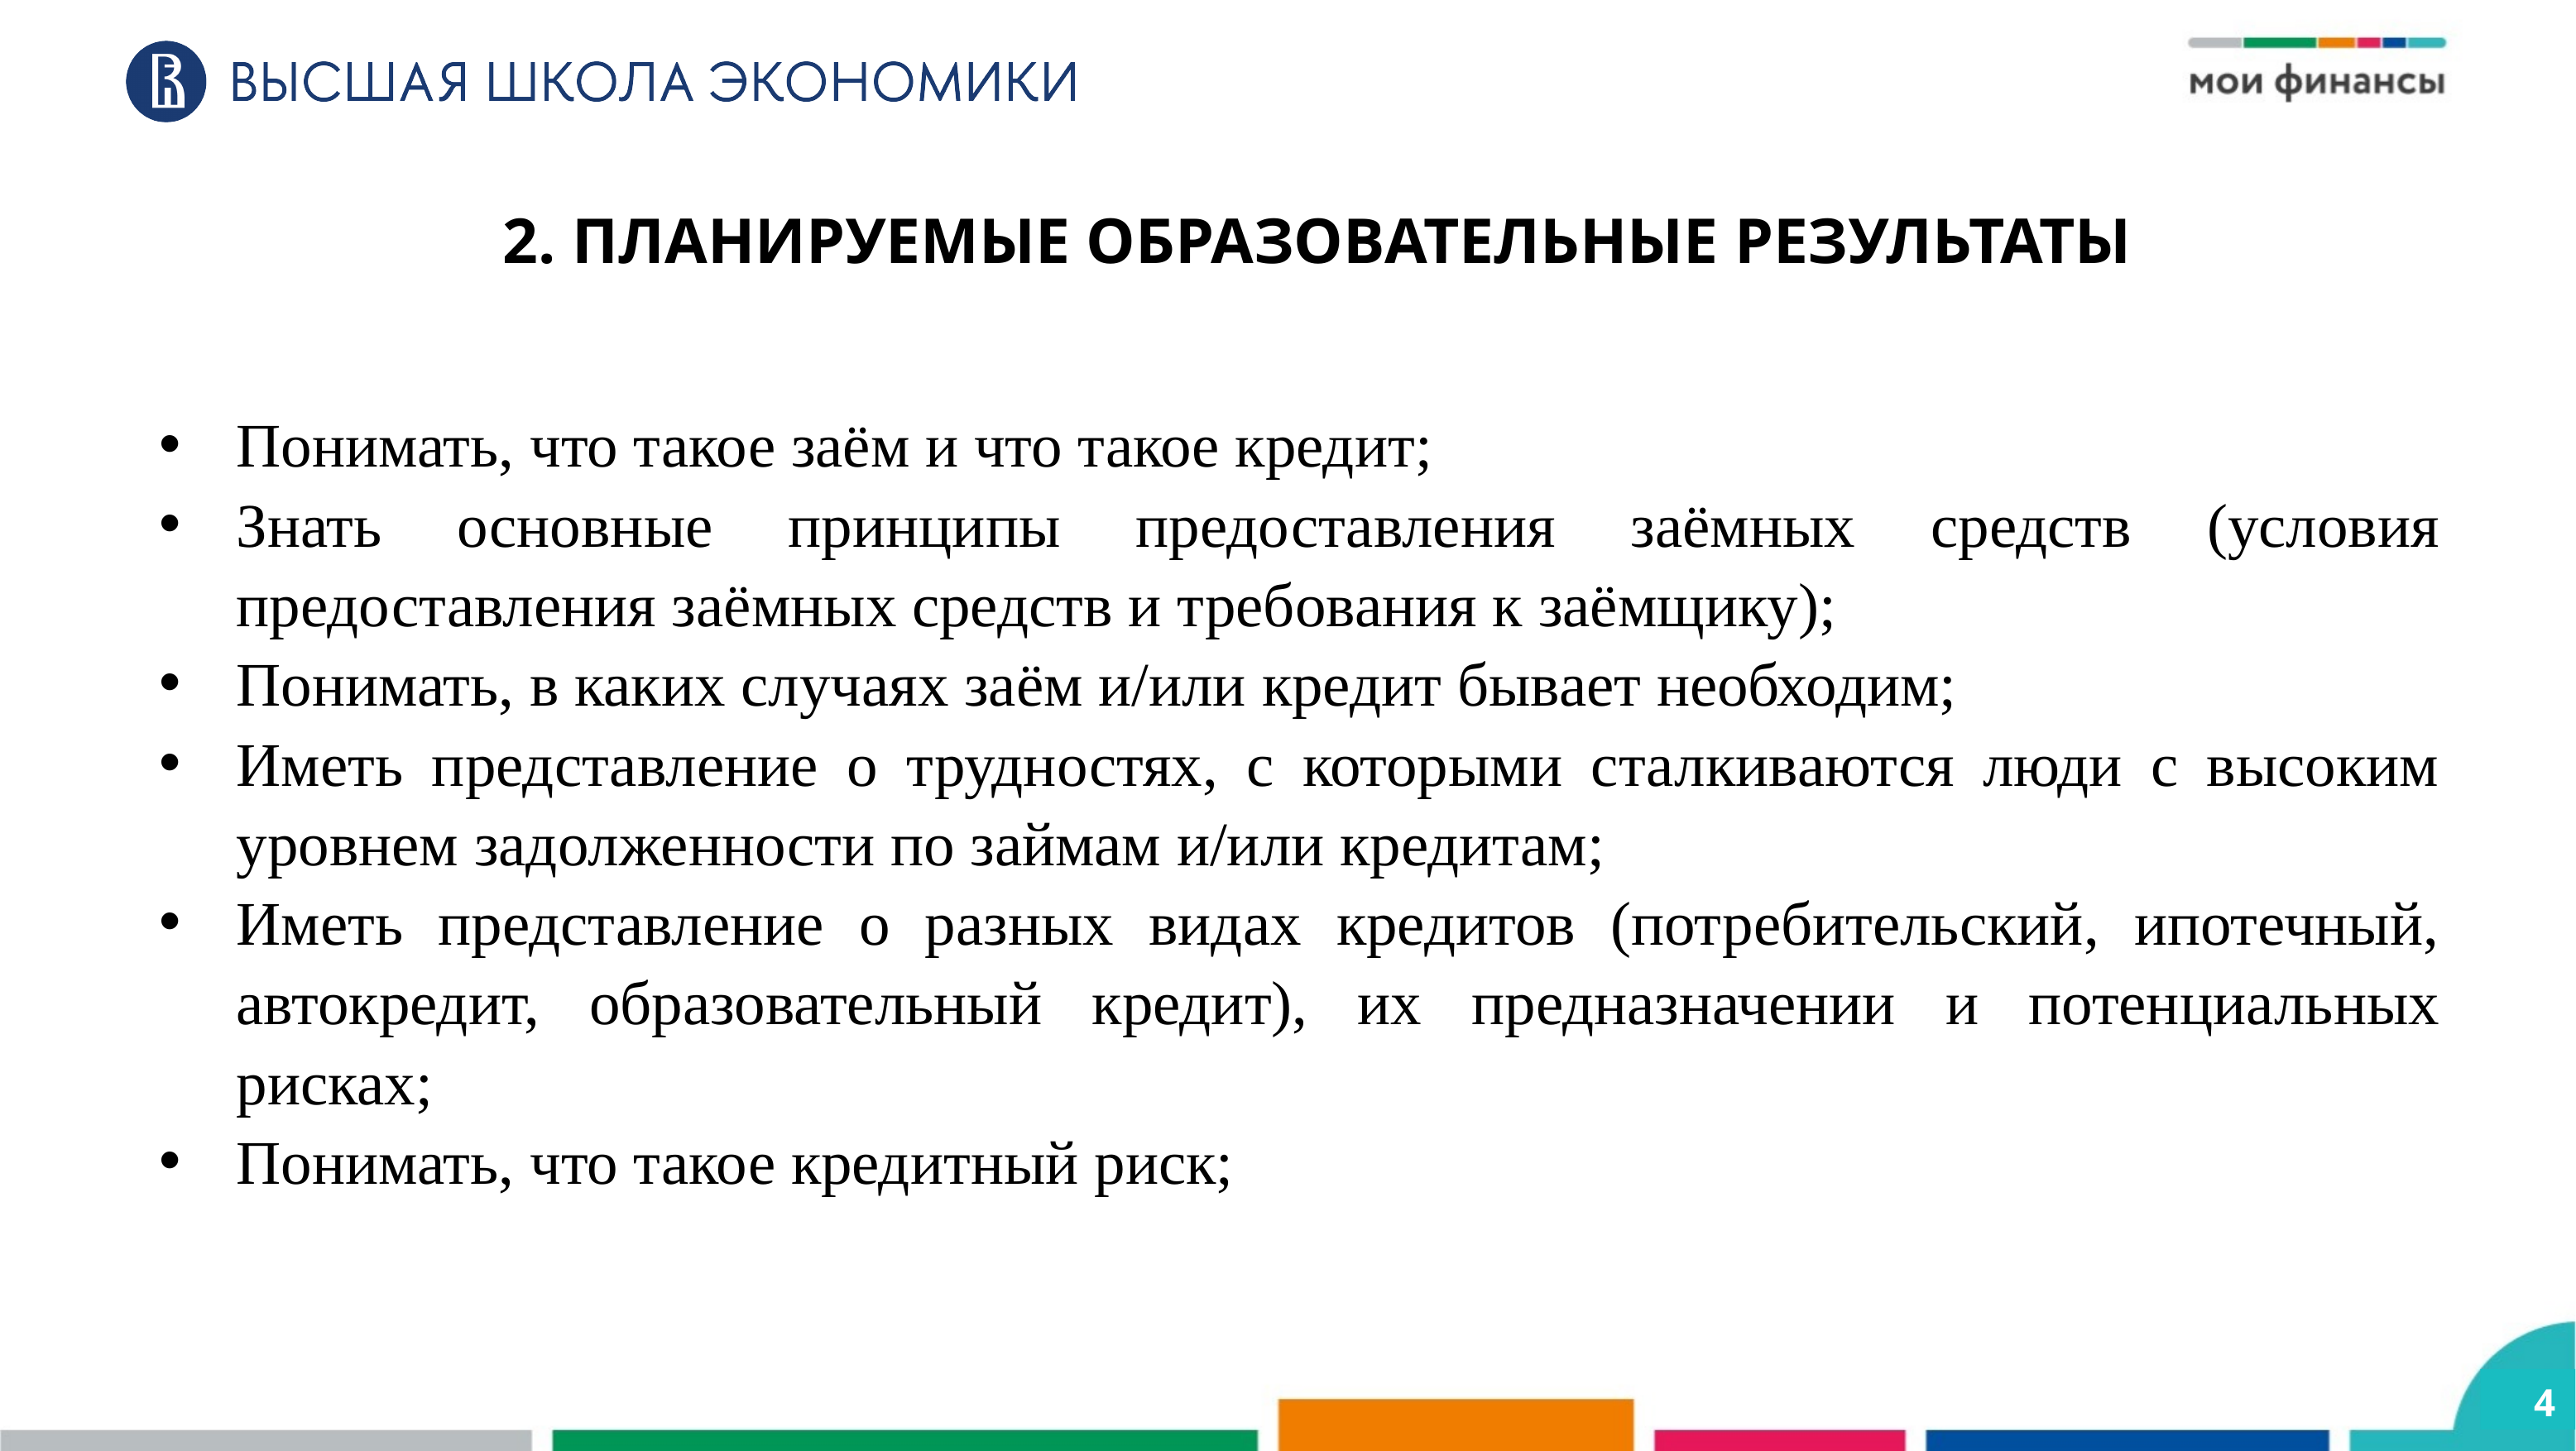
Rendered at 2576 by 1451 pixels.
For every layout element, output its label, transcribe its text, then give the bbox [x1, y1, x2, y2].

text_box Понимать, что такое заём и что такое кредит; Знать основные принципы предоставления заёмных средств (условия предоставления заёмных средств и требования к заёмщику); Понимать, в каких случаях заём и/или кредит бывает необходим; Иметь представление о трудностях, с которыми сталкиваются люди с высоким уровнем задолженности по займам и/или кредитам; Иметь представление о разных видах кредитов (потребительский, ипотечный, автокредит, образовательный кредит), их предназначении и потенциальных рисках; Понимать, что такое кредитный риск; [146, 394, 2454, 1203]
picture [0, 0, 2576, 1451]
text_box 2. ПЛАНИРУЕМЫЕ ОБРАЗОВАТЕЛЬНЫЕ РЕЗУЛЬТАТЫ [44, 192, 2576, 361]
text_box 4 [2480, 1368, 2576, 1430]
